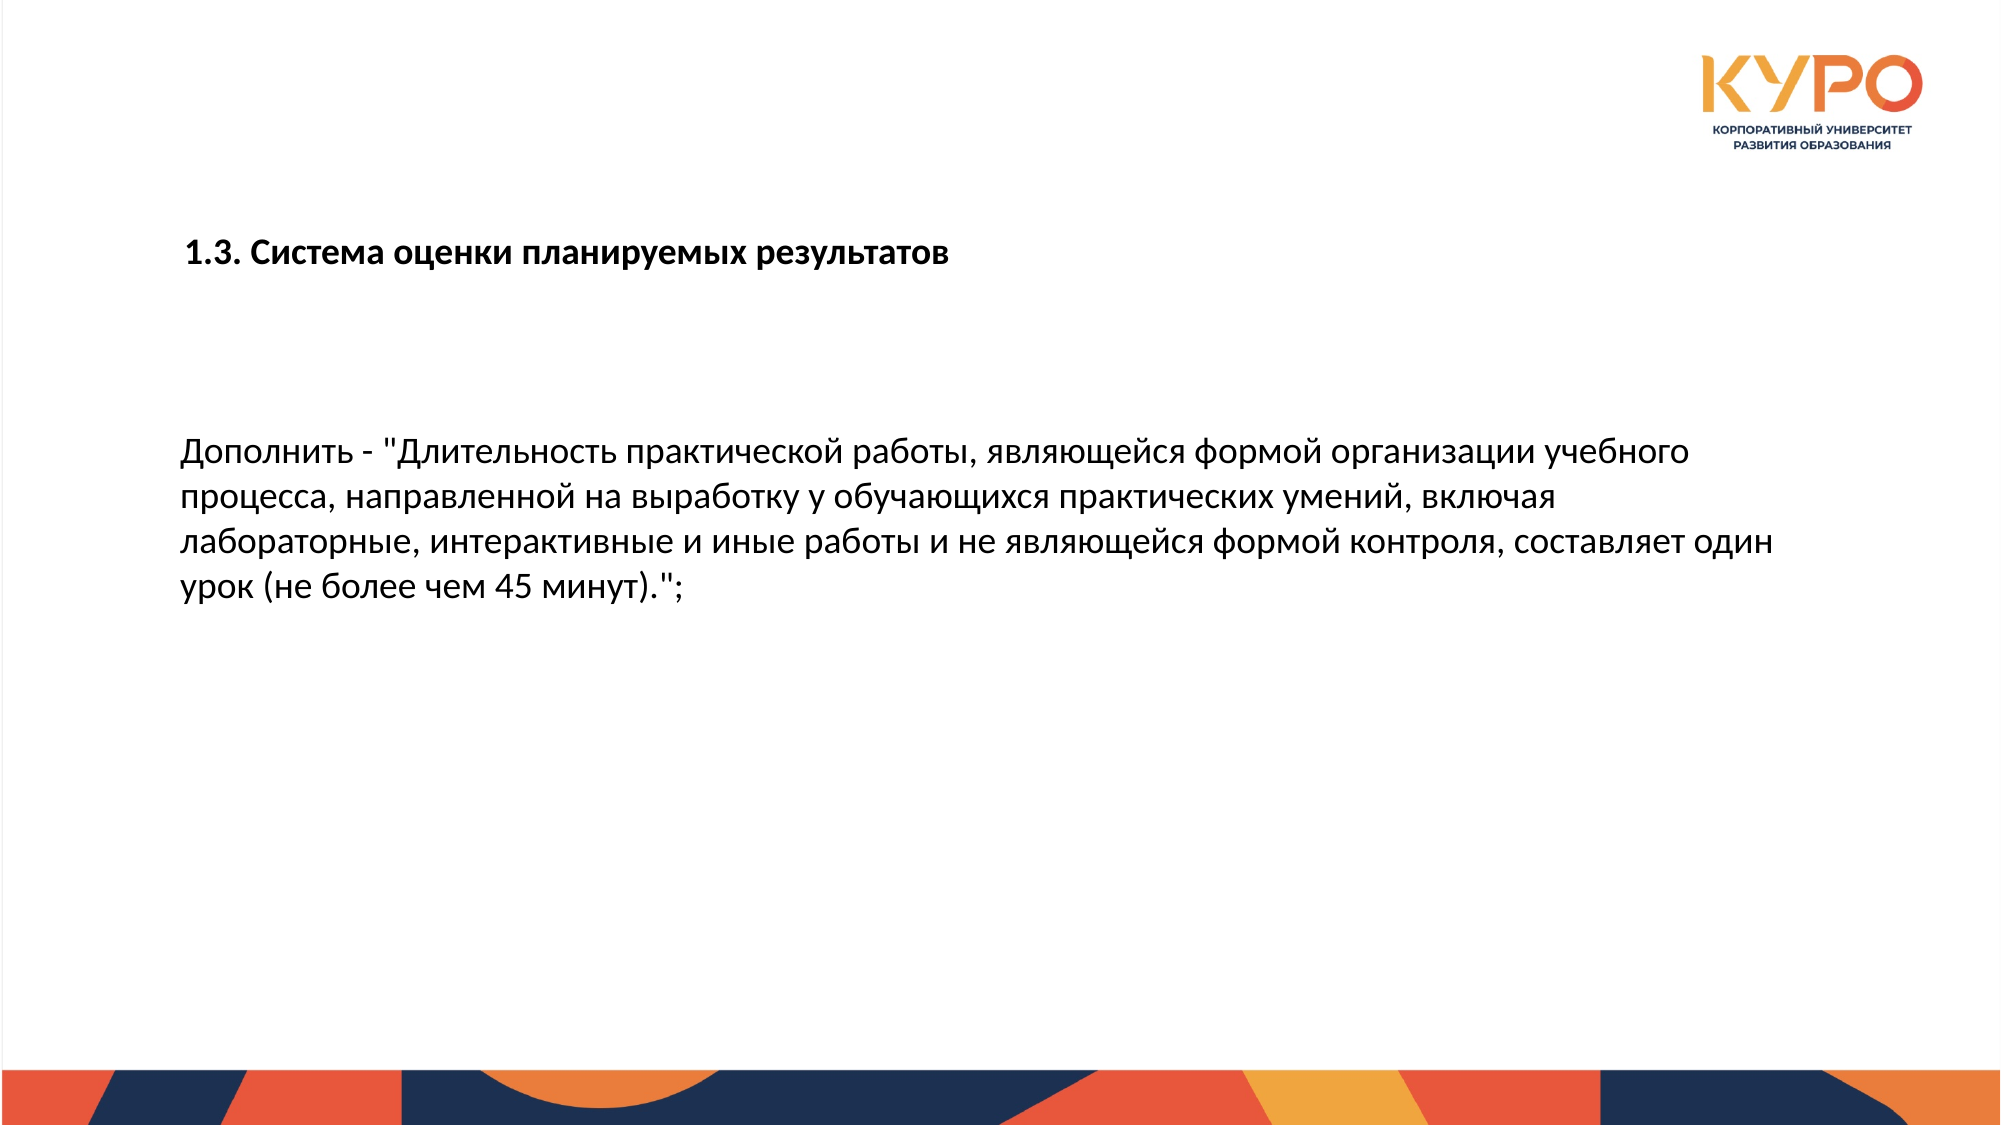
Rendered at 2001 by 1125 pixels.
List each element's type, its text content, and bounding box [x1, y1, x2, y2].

picture [0, 0, 2001, 1125]
text_box Дополнить - "Длительность практической работы, являющейся формой организации учебного процесса, направленной на выработку у обучающихся практических умений, включая лабораторные, интерактивные и иные работы и не являющейся формой контроля, составляет один урок (не более чем 45 минут)."; [165, 418, 1809, 614]
text_box 1.3. Система оценки планируемых результатов [169, 220, 966, 280]
